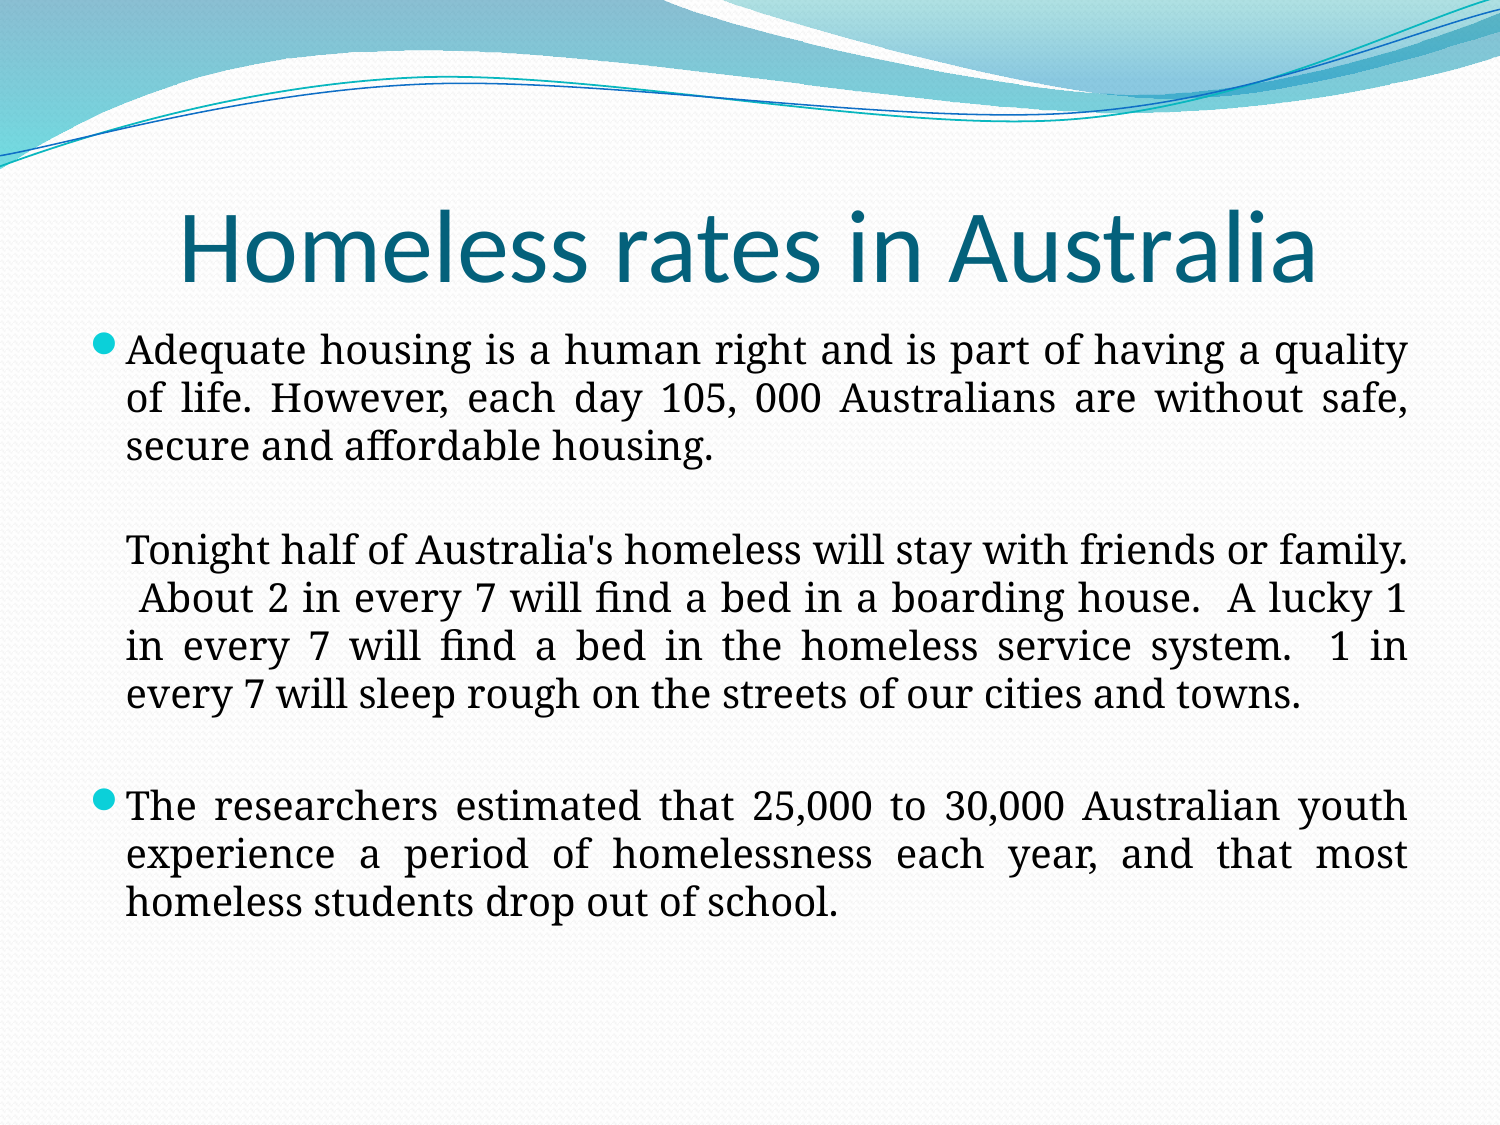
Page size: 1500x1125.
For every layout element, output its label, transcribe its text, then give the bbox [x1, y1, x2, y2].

list Adequate housing is a human right and is part of having a quality of life. However, each day 105, 000 Australians are without safe, secure and affordable housing. Tonight half of Australia's homeless will stay with friends or family. About 2 in every 7 will find a bed in a boarding house. A lucky 1 in every 7 will find a bed in the homeless service system. 1 in every 7 will sleep rough on the streets of our cities and towns. The researchers estimated that 25,000 to 30,000 Australian youth experience a period of homelessness each year, and that most homeless students drop out of school. [75, 317, 1425, 1038]
title Homeless rates in Australia [75, 115, 1425, 303]
